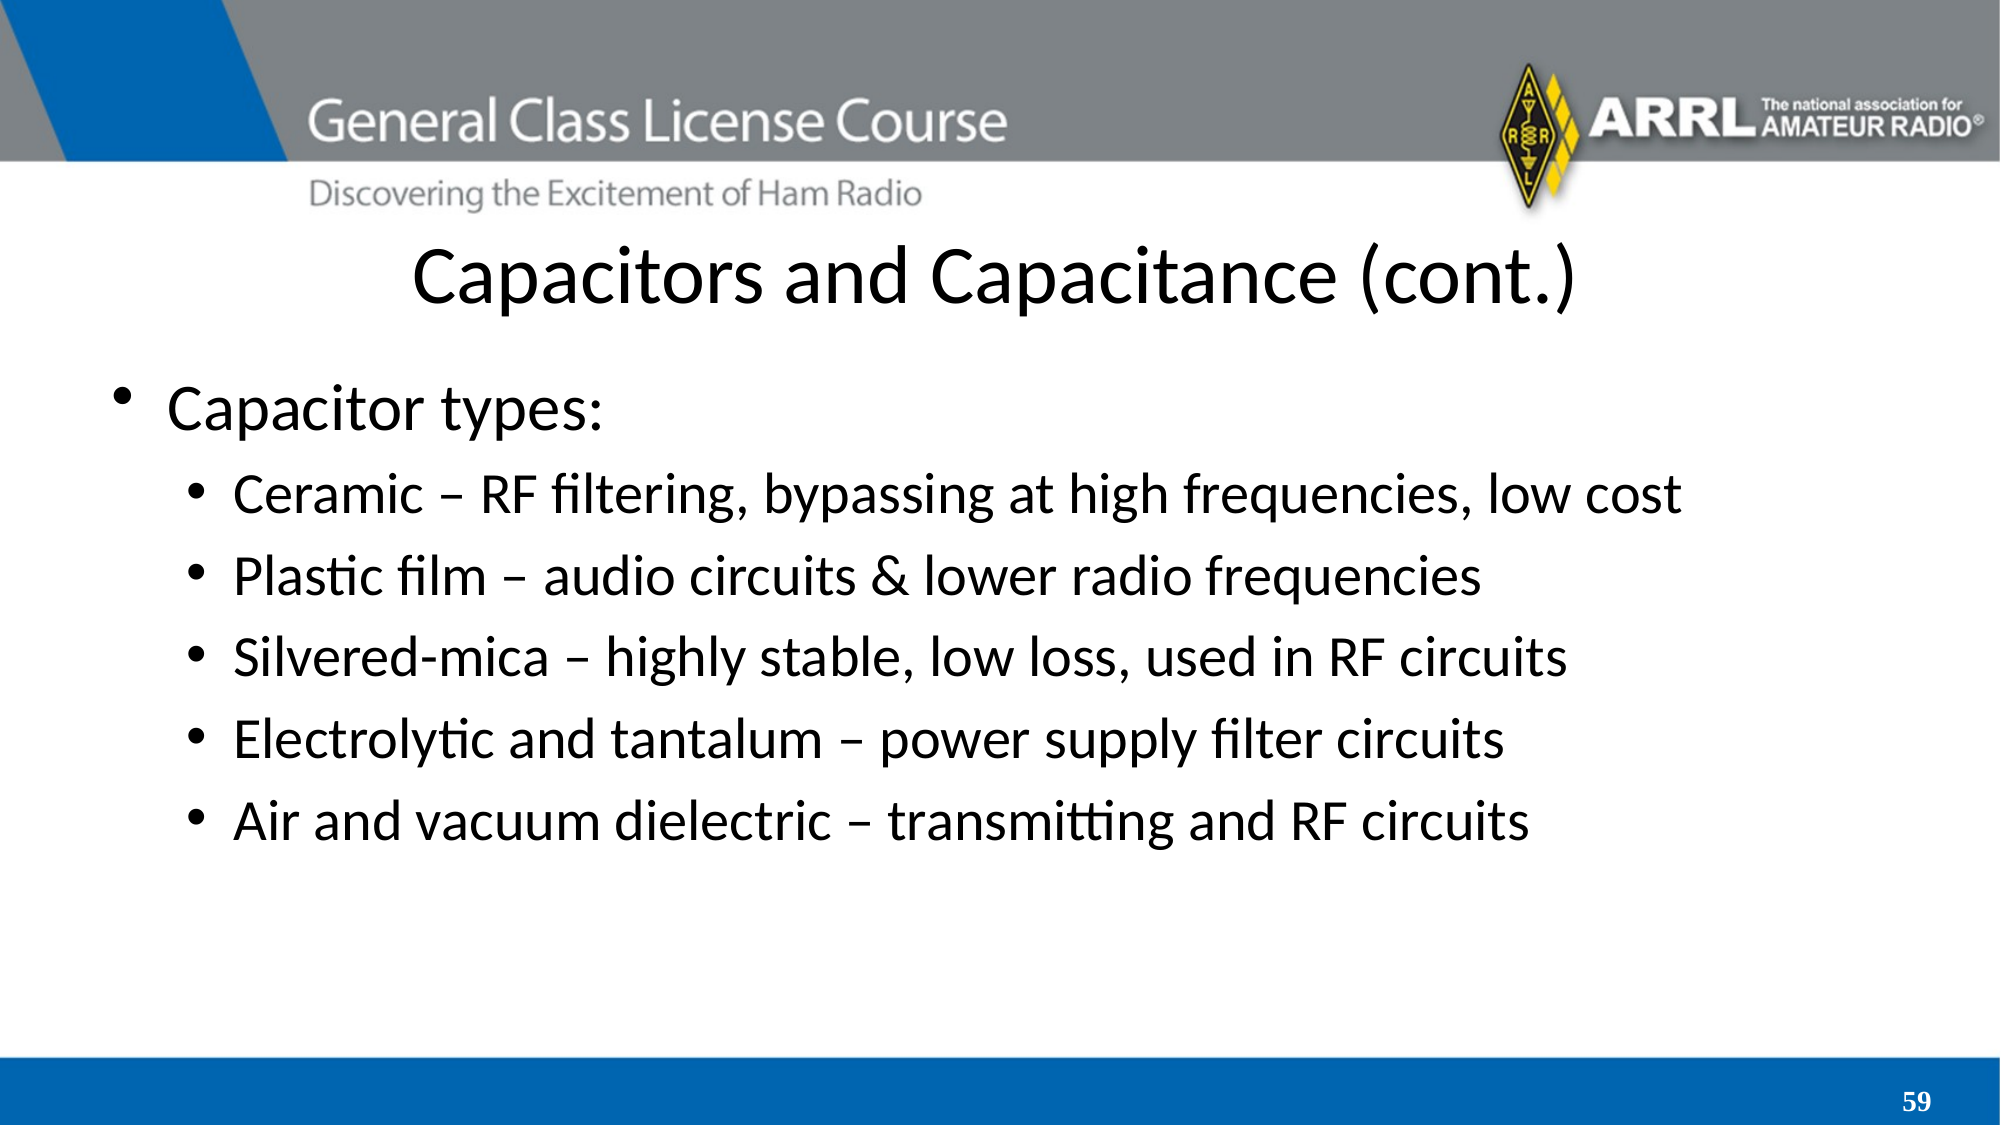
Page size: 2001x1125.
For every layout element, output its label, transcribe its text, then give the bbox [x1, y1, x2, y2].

picture [0, 0, 2001, 1125]
title Capacitors and Capacitance (cont.) [96, 212, 1897, 355]
list Capacitor types: Ceramic – RF filtering, bypassing at high frequencies, low cost Plastic film – audio circuits & lower radio frequencies Silvered-mica – highly stable, low loss, used in RF circuits Electrolytic and tantalum – power supply filter circuits Air and vacuum dielectric – transmitting and RF circuits [96, 355, 1904, 1075]
